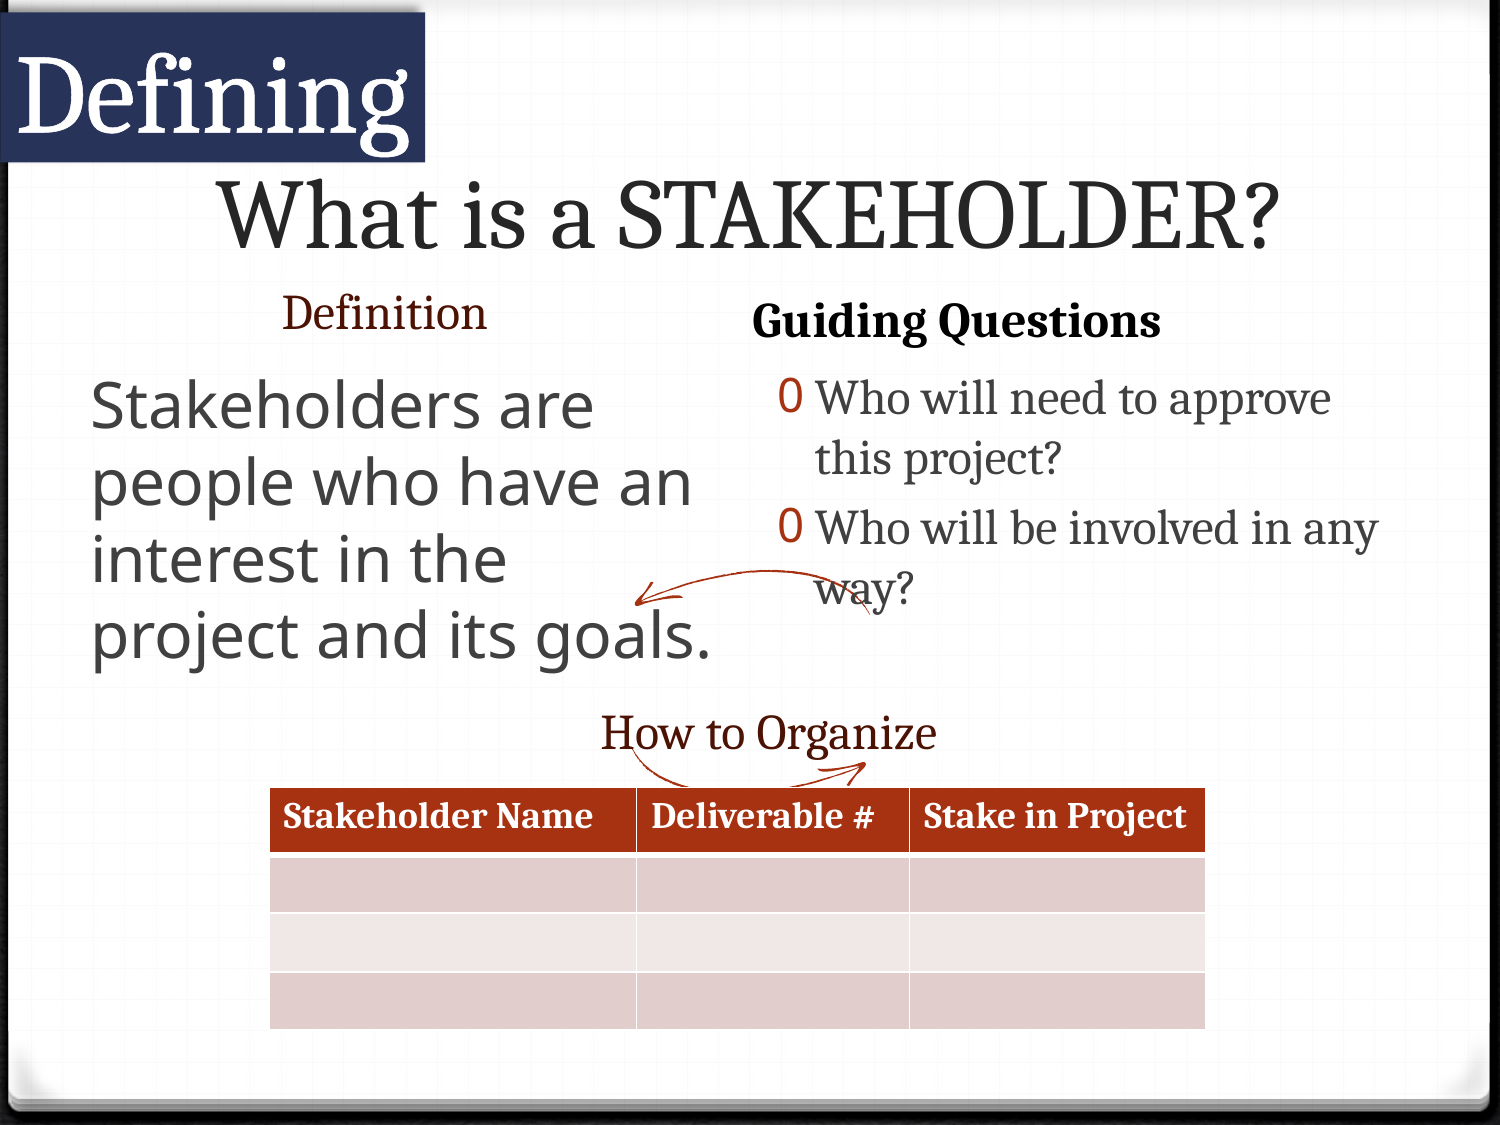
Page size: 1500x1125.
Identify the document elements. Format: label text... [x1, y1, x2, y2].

table_cell [637, 973, 909, 1029]
table_cell [270, 858, 636, 912]
title What is a STAKEHOLDER? [87, 114, 1438, 303]
table_cell [910, 858, 1205, 912]
table_cell [270, 914, 636, 971]
table_cell [910, 973, 1205, 1029]
picture [0, 0, 1500, 1125]
table_cell [910, 914, 1205, 971]
list Definition [137, 258, 633, 347]
list Who will need to approve this project? Who will be involved in any way? [761, 356, 1425, 638]
table_header Stake in Project [910, 788, 1205, 852]
table_cell [637, 858, 909, 912]
list Stakeholders are people who have an interest in the project and its goals. [75, 356, 738, 700]
text_box Defining [0, 12, 426, 163]
list How to Organize [437, 662, 1101, 768]
table_cell [637, 914, 909, 971]
table_cell [270, 973, 636, 1029]
table_header Deliverable # [637, 788, 909, 852]
text_box Guiding Questions [737, 249, 1401, 355]
table_header Stakeholder Name [270, 788, 636, 852]
